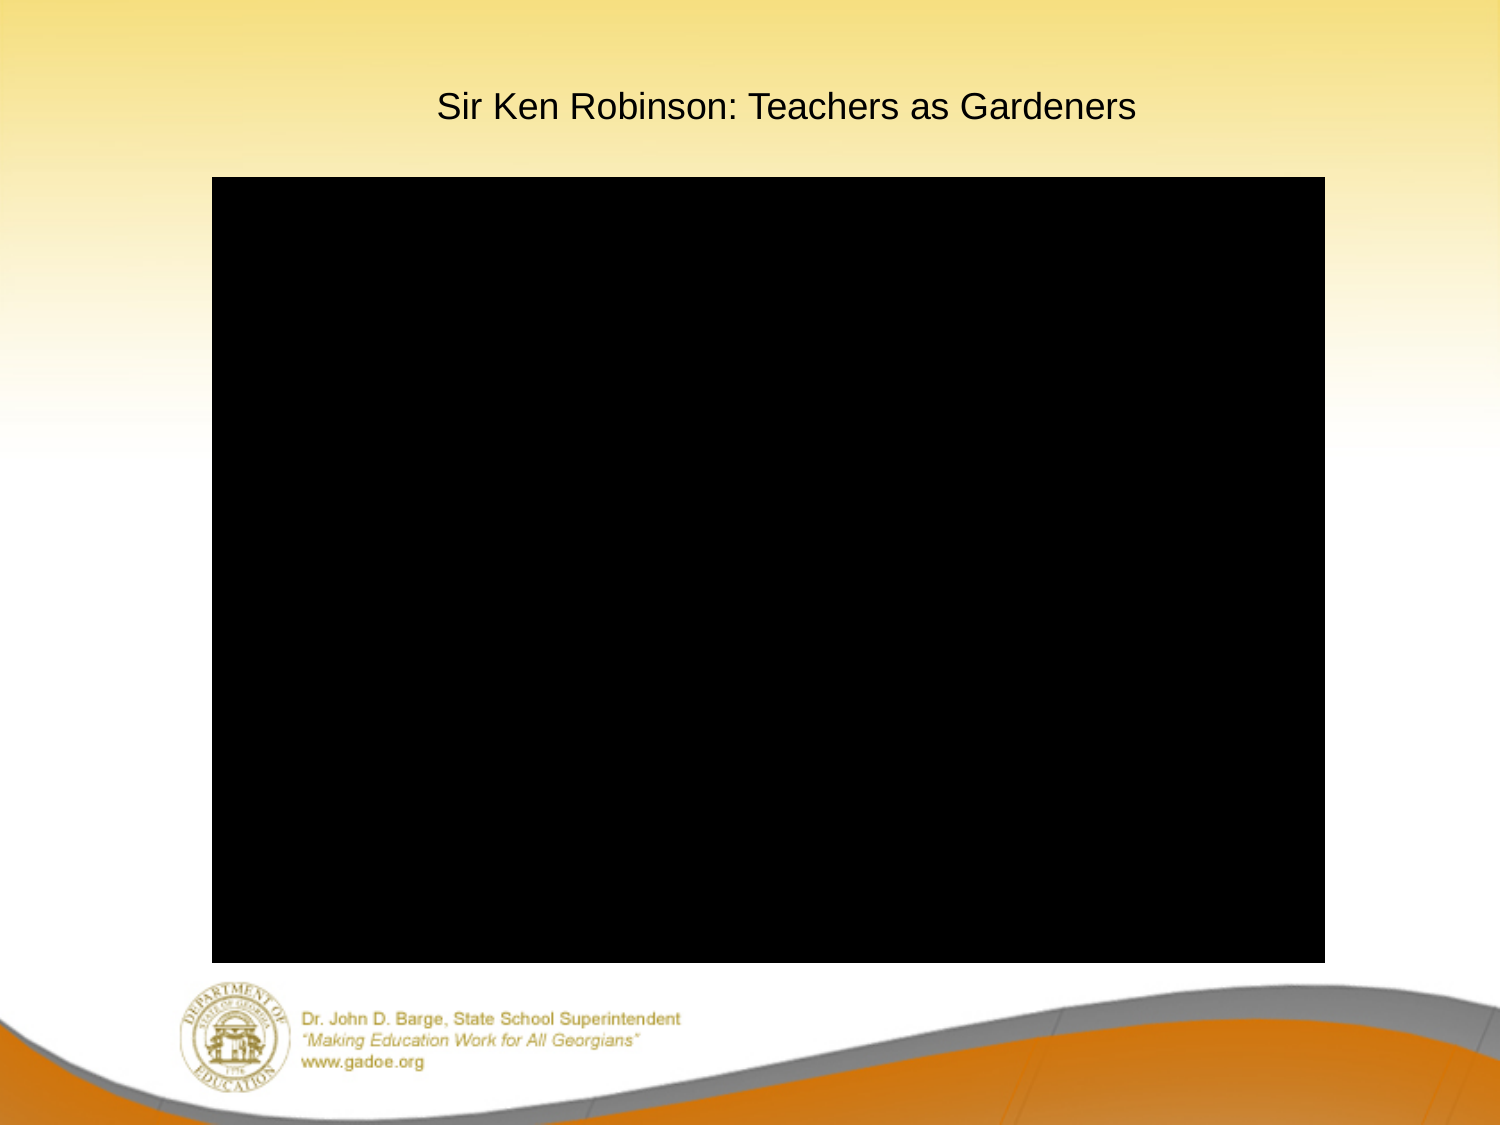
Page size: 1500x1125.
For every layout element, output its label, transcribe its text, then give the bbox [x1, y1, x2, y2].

picture [0, 0, 1500, 1125]
text_box Sir Ken Robinson: Teachers as Gardeners [421, 74, 1152, 135]
